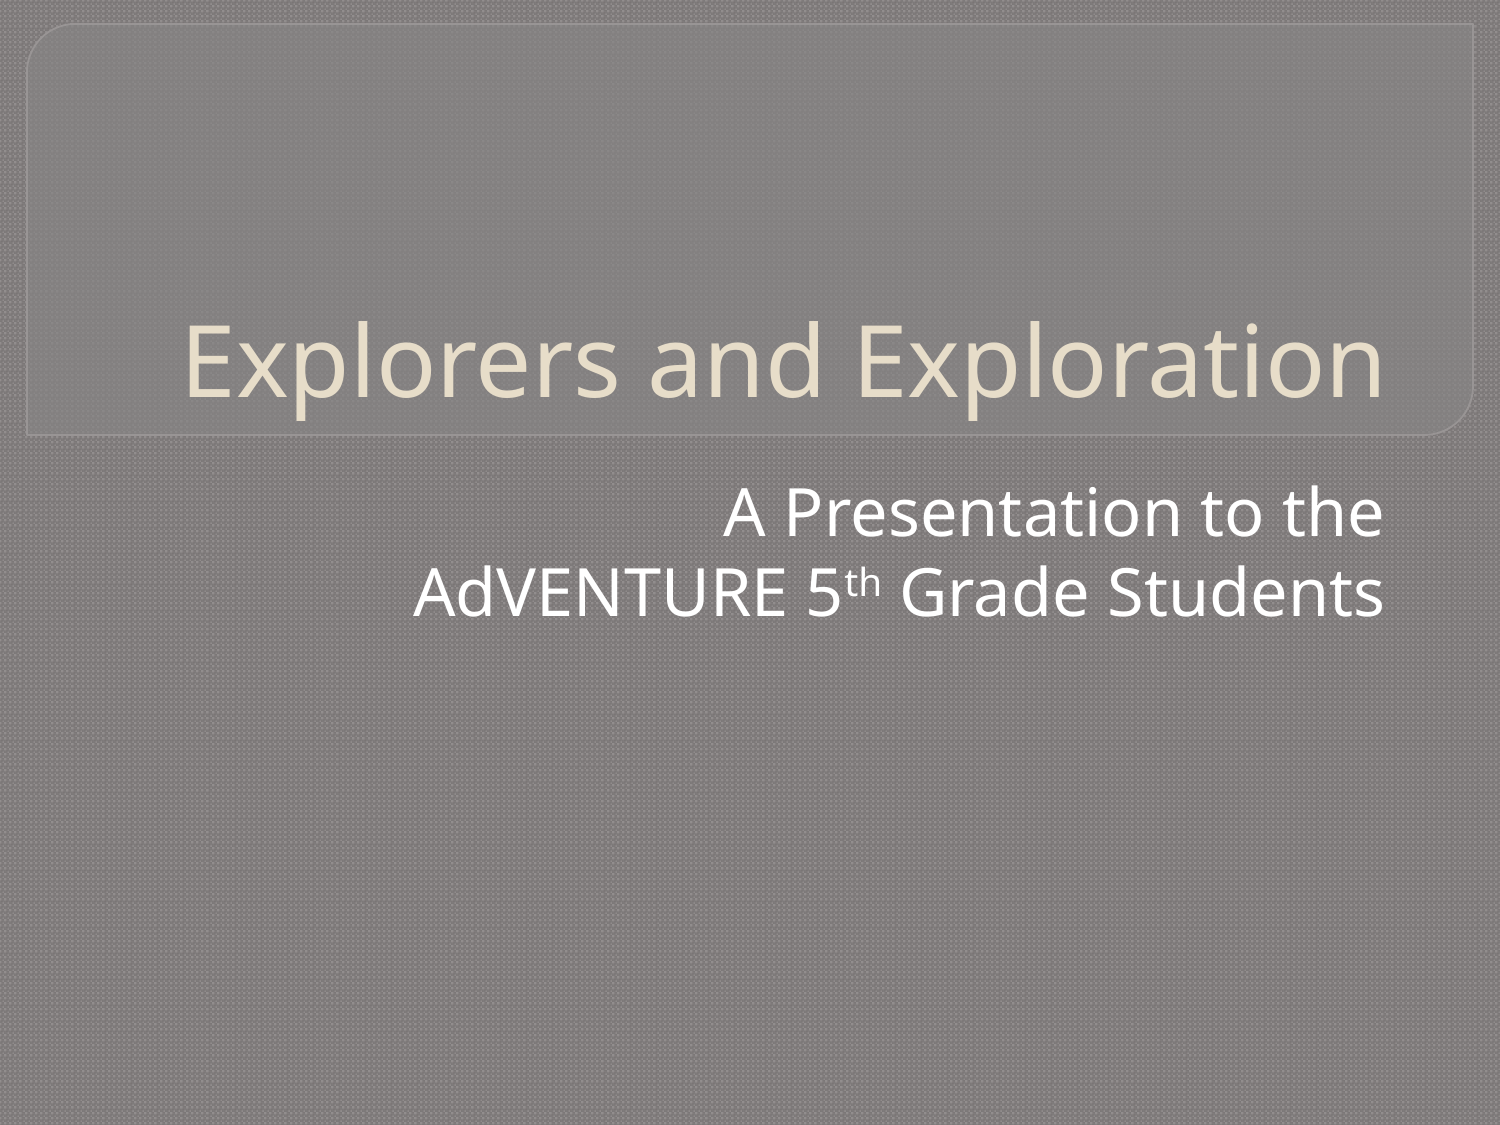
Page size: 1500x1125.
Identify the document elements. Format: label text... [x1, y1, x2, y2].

subtitle A Presentation to the AdVENTURE 5th Grade Students [350, 462, 1427, 750]
title Explorers and Exploration [76, 62, 1427, 425]
